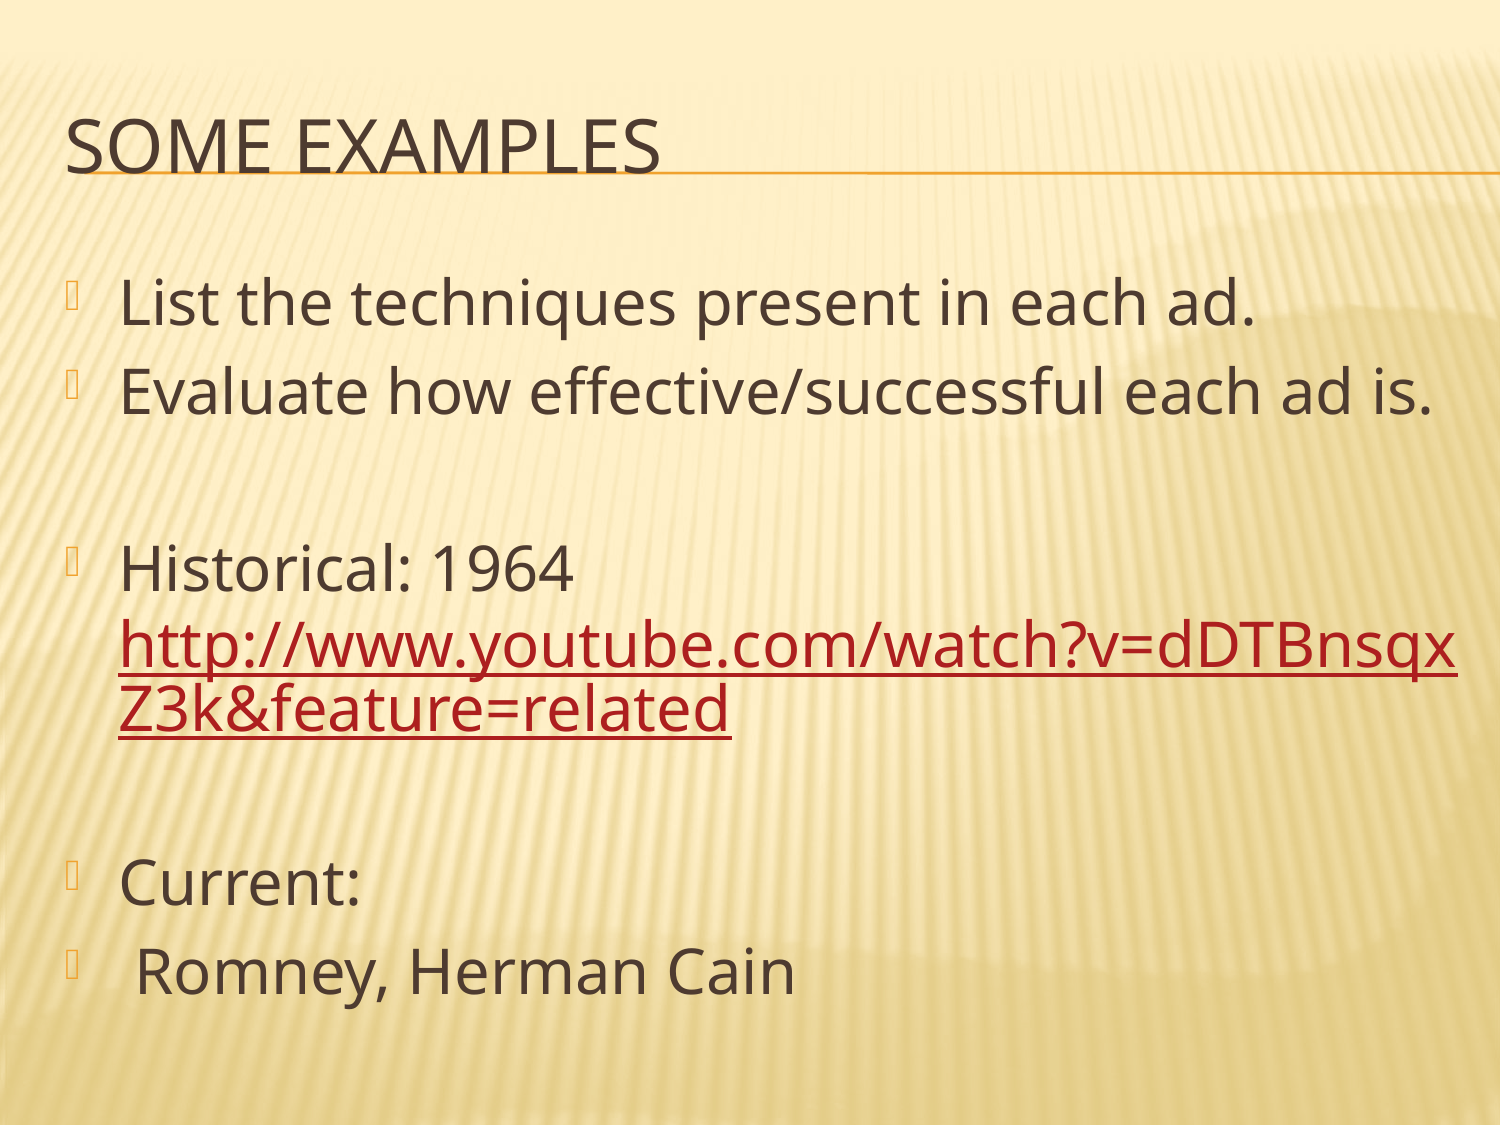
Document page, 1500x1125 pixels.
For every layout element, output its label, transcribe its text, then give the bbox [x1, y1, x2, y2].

list List the techniques present in each ad. Evaluate how effective/successful each ad is. Historical: 1964http://www.youtube.com/watch?v=dDTBnsqxZ3k&feature=related Current: Romney, Herman Cain [50, 254, 1475, 998]
title Some examples [50, 75, 1475, 213]
